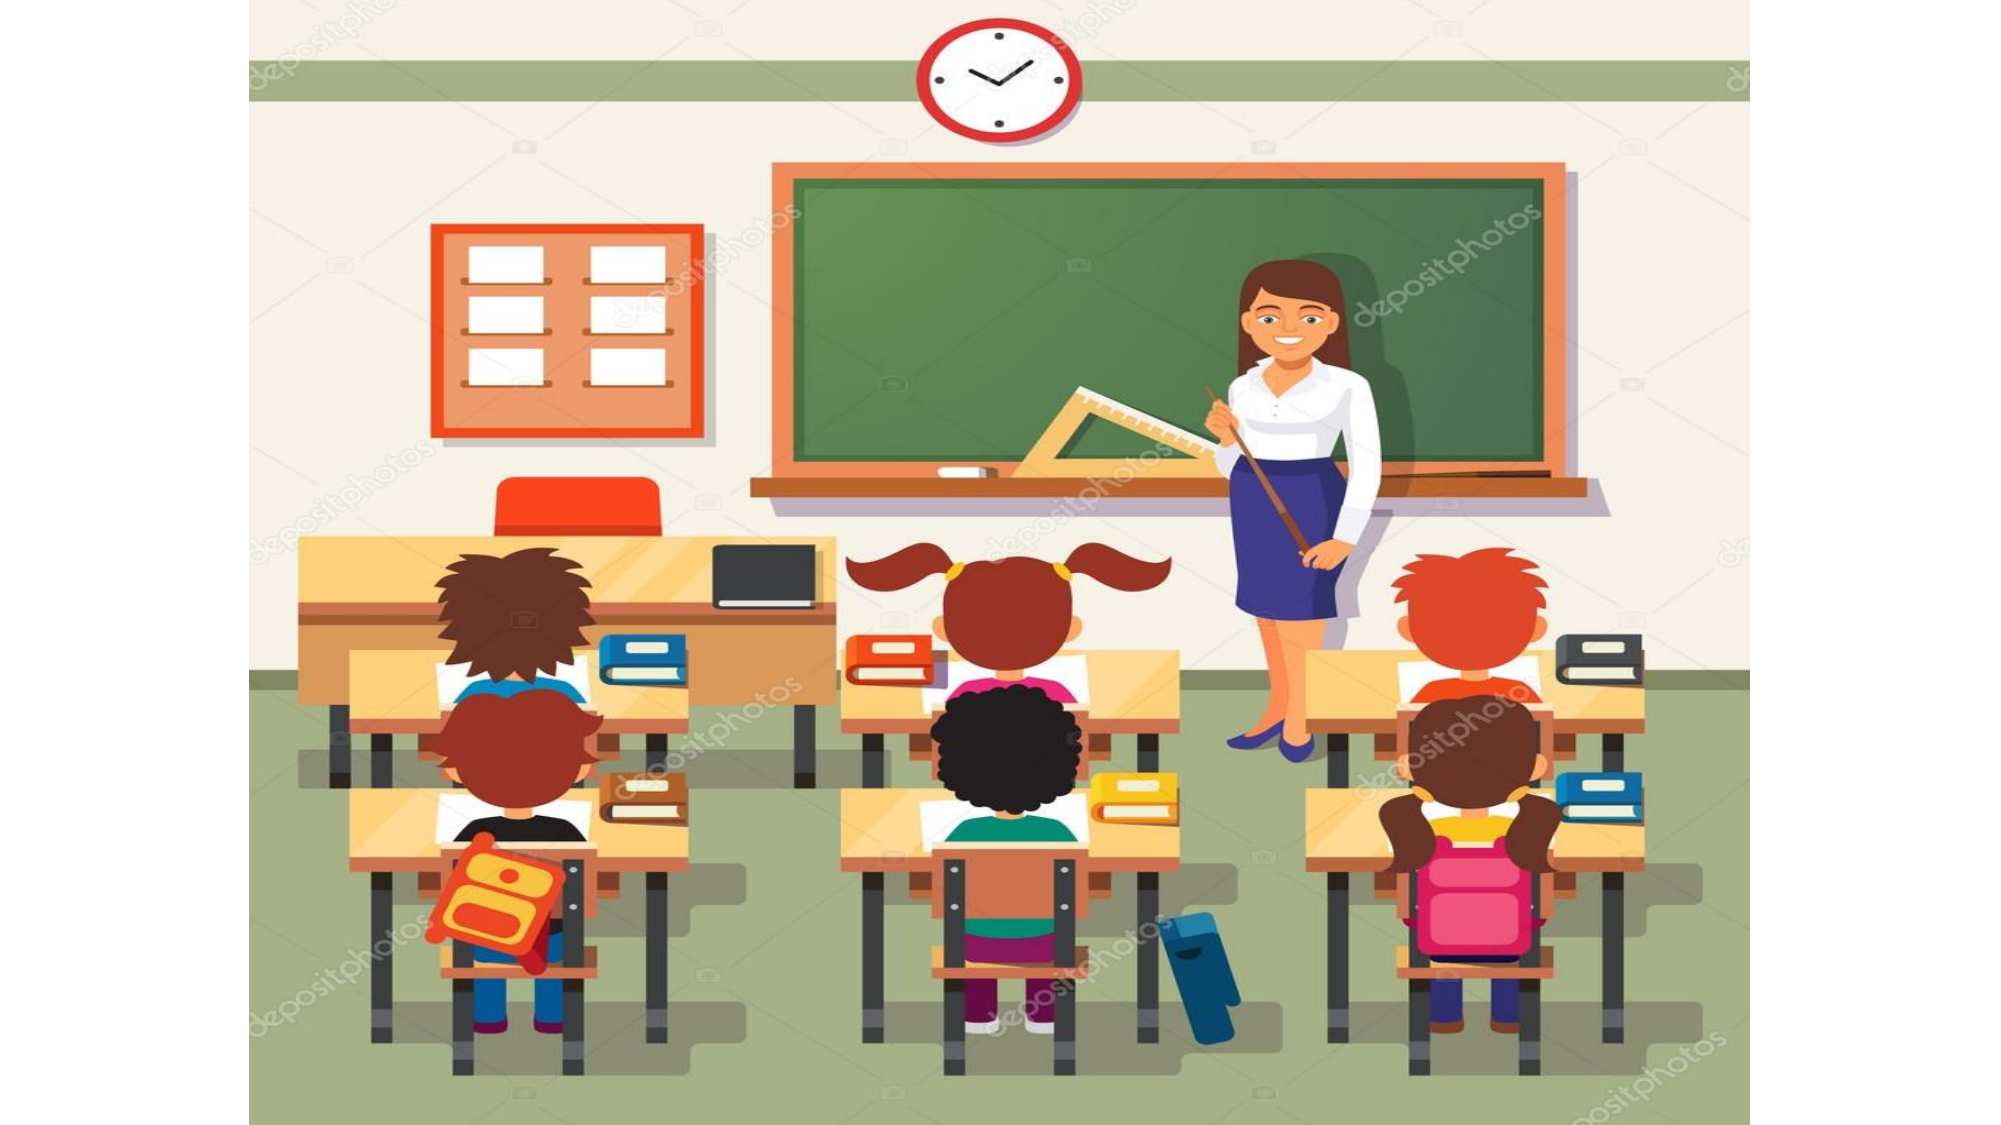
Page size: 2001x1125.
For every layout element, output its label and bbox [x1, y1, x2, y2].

list [249, 0, 1750, 1125]
